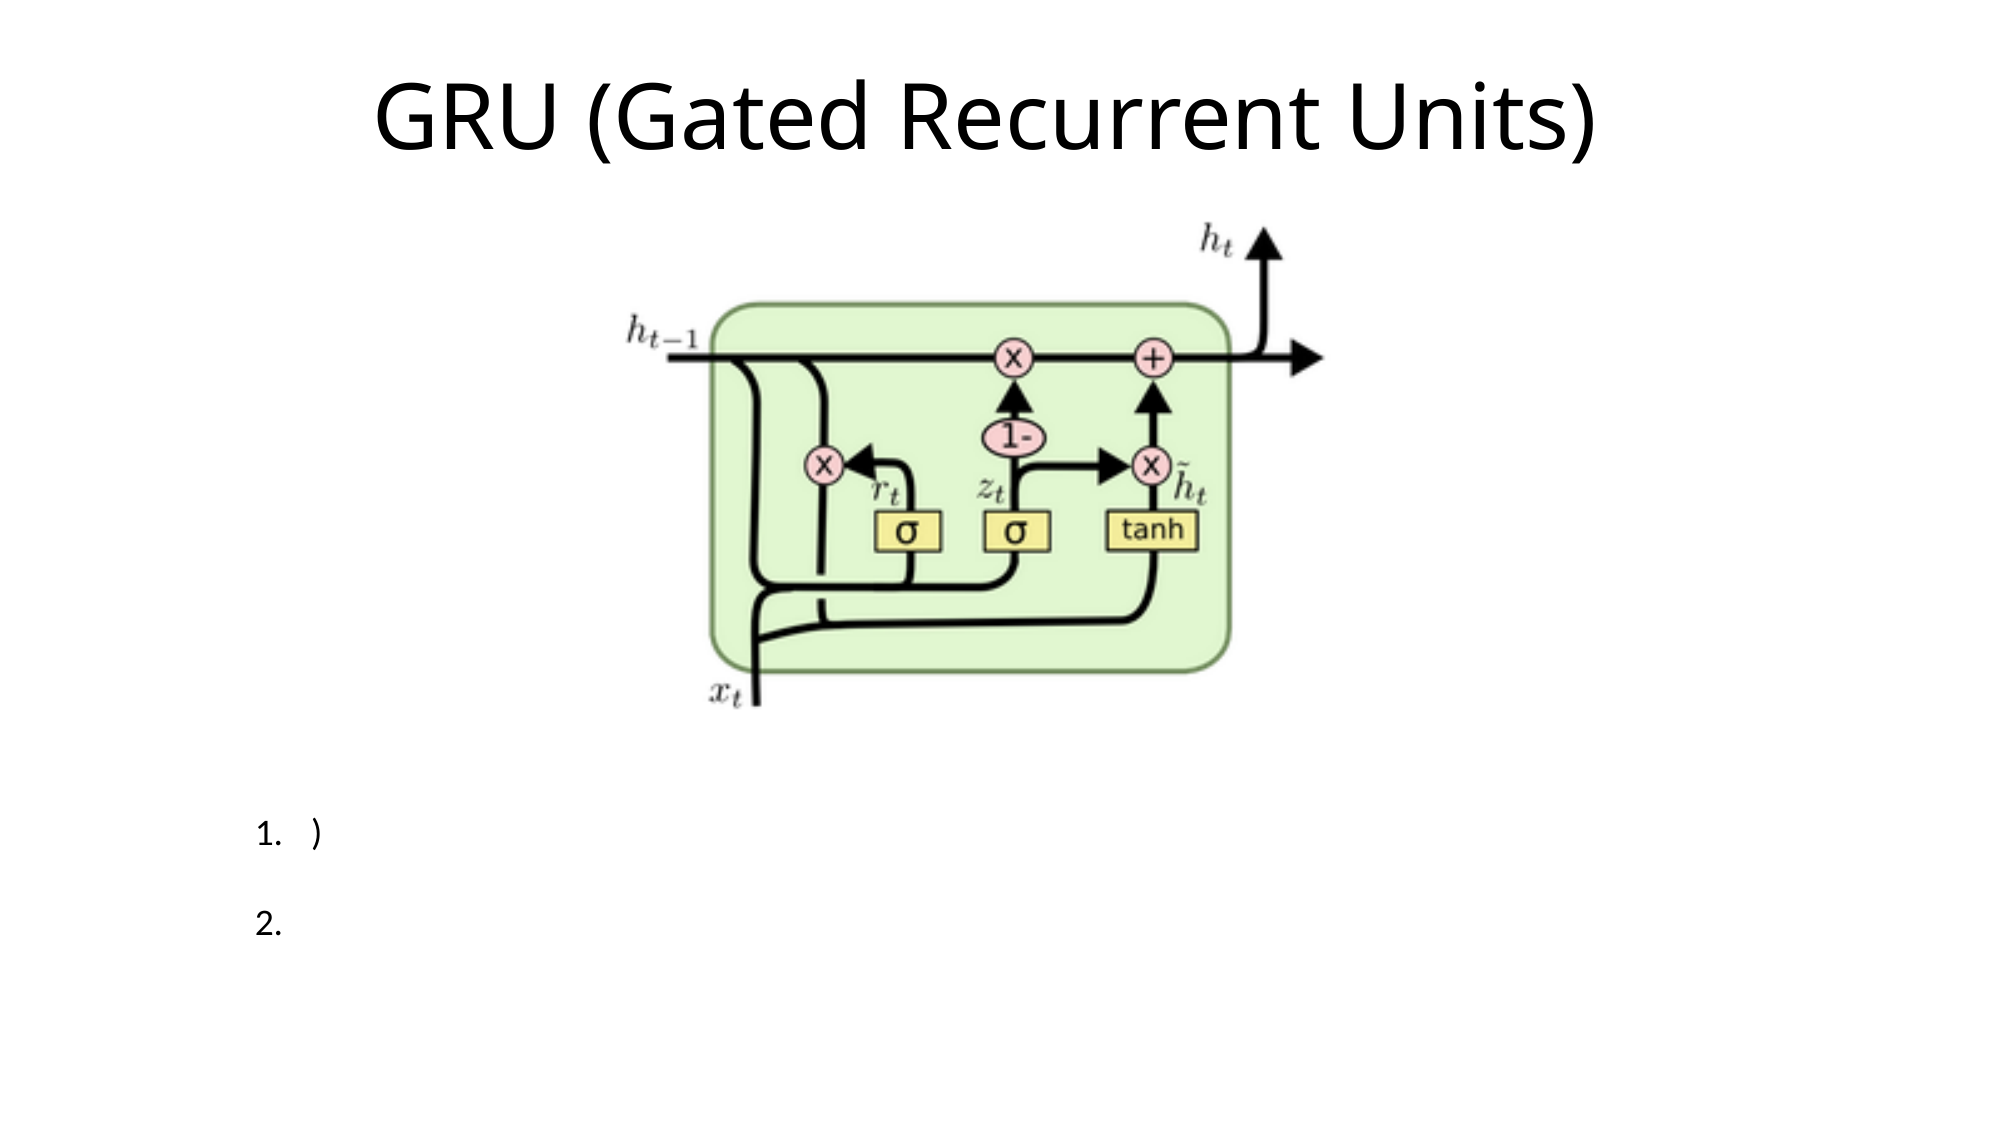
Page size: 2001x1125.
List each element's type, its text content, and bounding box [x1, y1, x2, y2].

picture [594, 193, 1353, 712]
title GRU (Gated Recurrent Units) [122, 11, 1848, 230]
